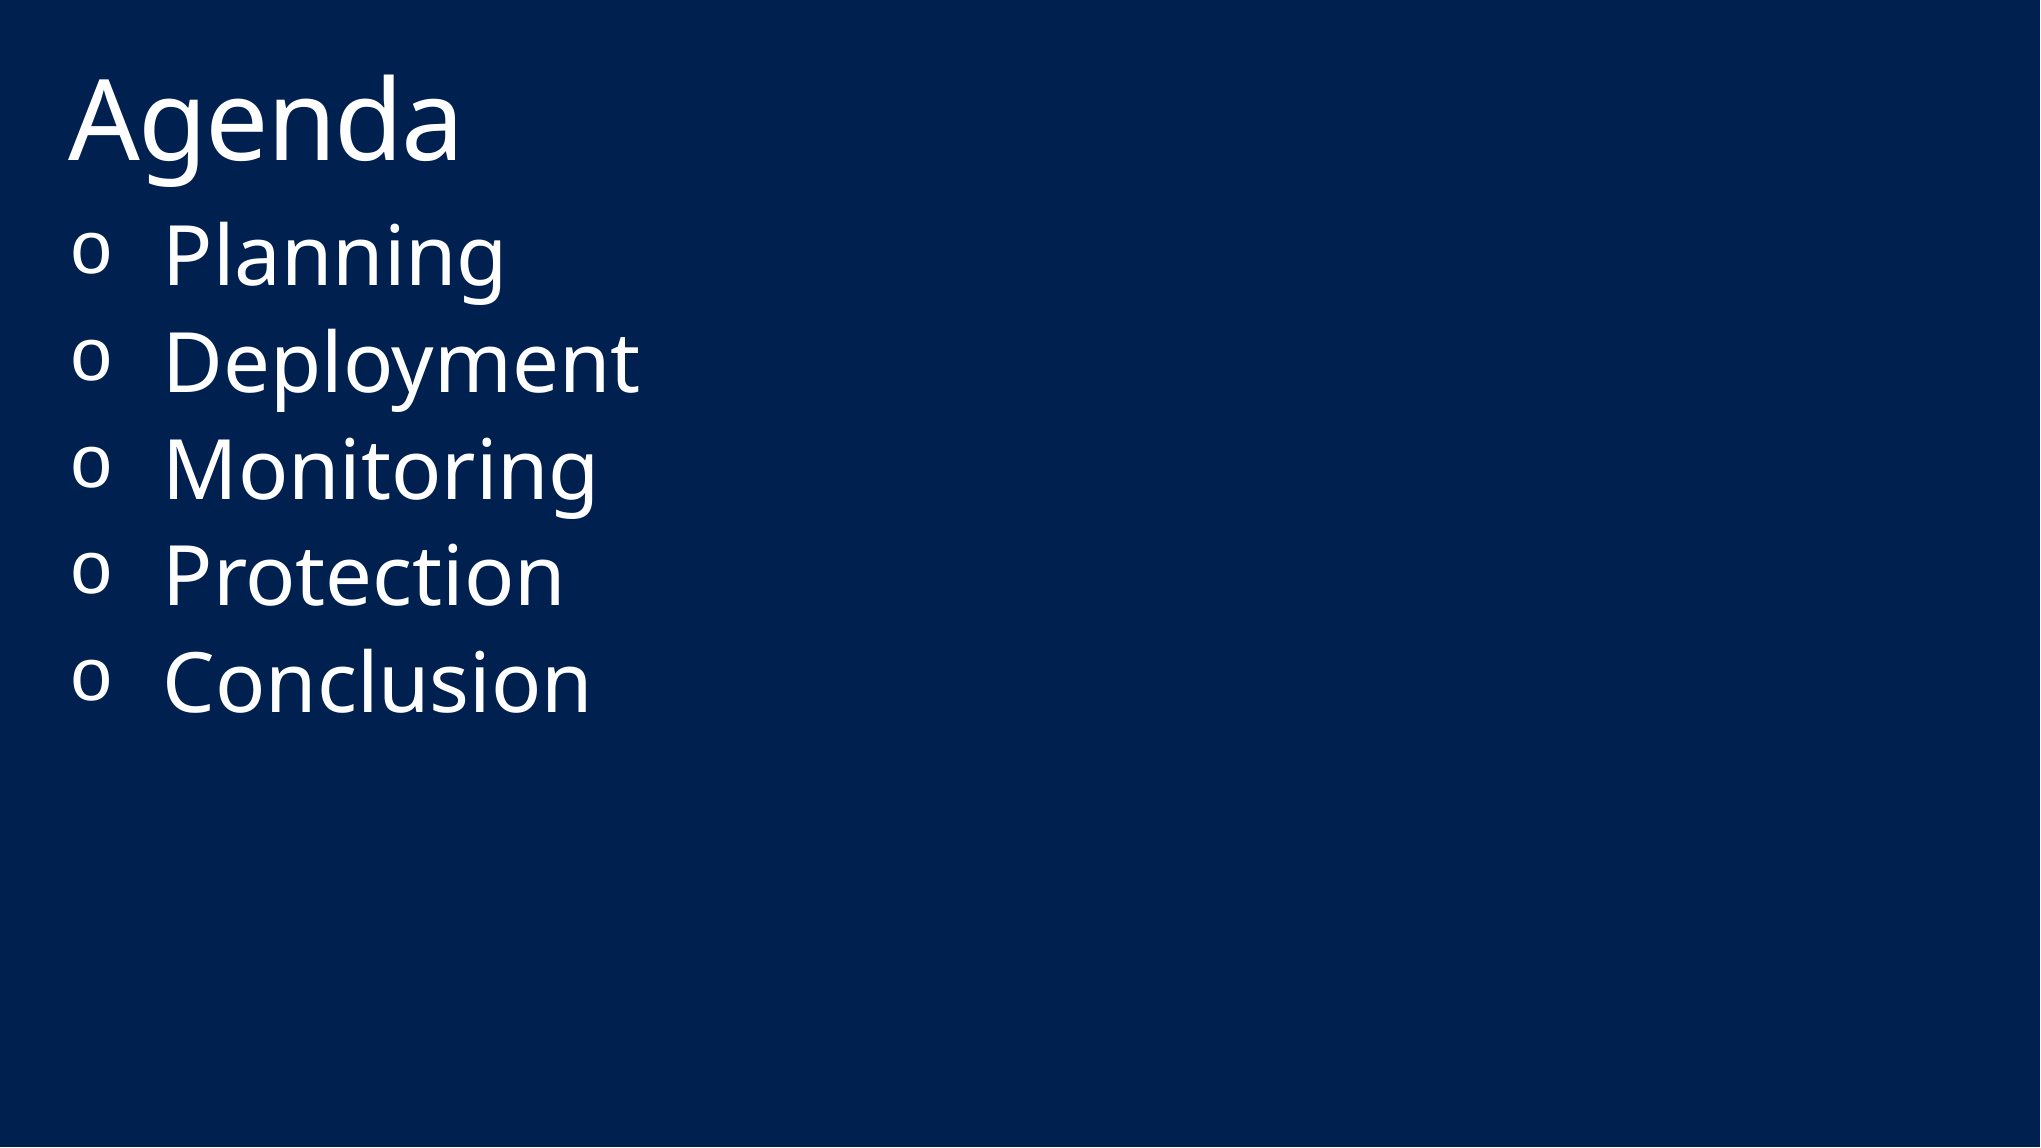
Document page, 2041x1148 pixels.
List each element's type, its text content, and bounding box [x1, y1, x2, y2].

title Agenda [45, 48, 1996, 198]
list Planning Deployment Monitoring Protection Conclusion [45, 198, 1996, 876]
